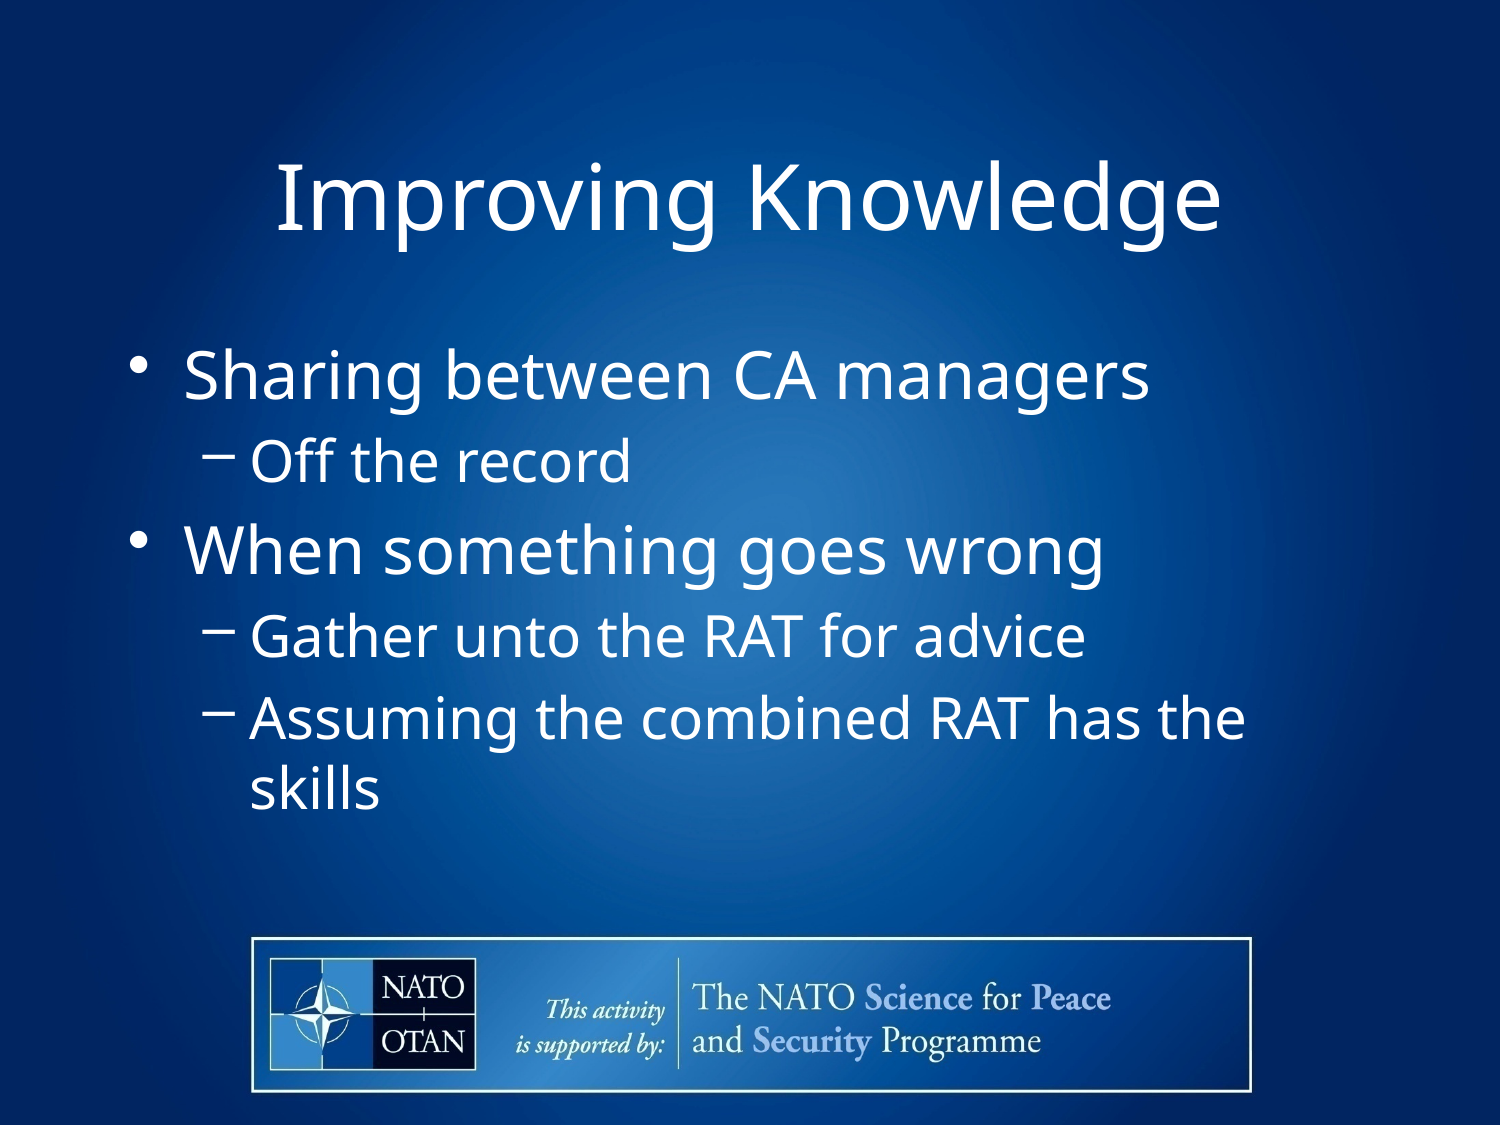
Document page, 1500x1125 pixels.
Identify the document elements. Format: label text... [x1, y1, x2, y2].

picture [0, 0, 1500, 1125]
title Improving Knowledge [112, 99, 1388, 288]
list Sharing between CA managers Off the record When something goes wrong Gather unto the RAT for advice Assuming the combined RAT has the skills [112, 324, 1388, 913]
